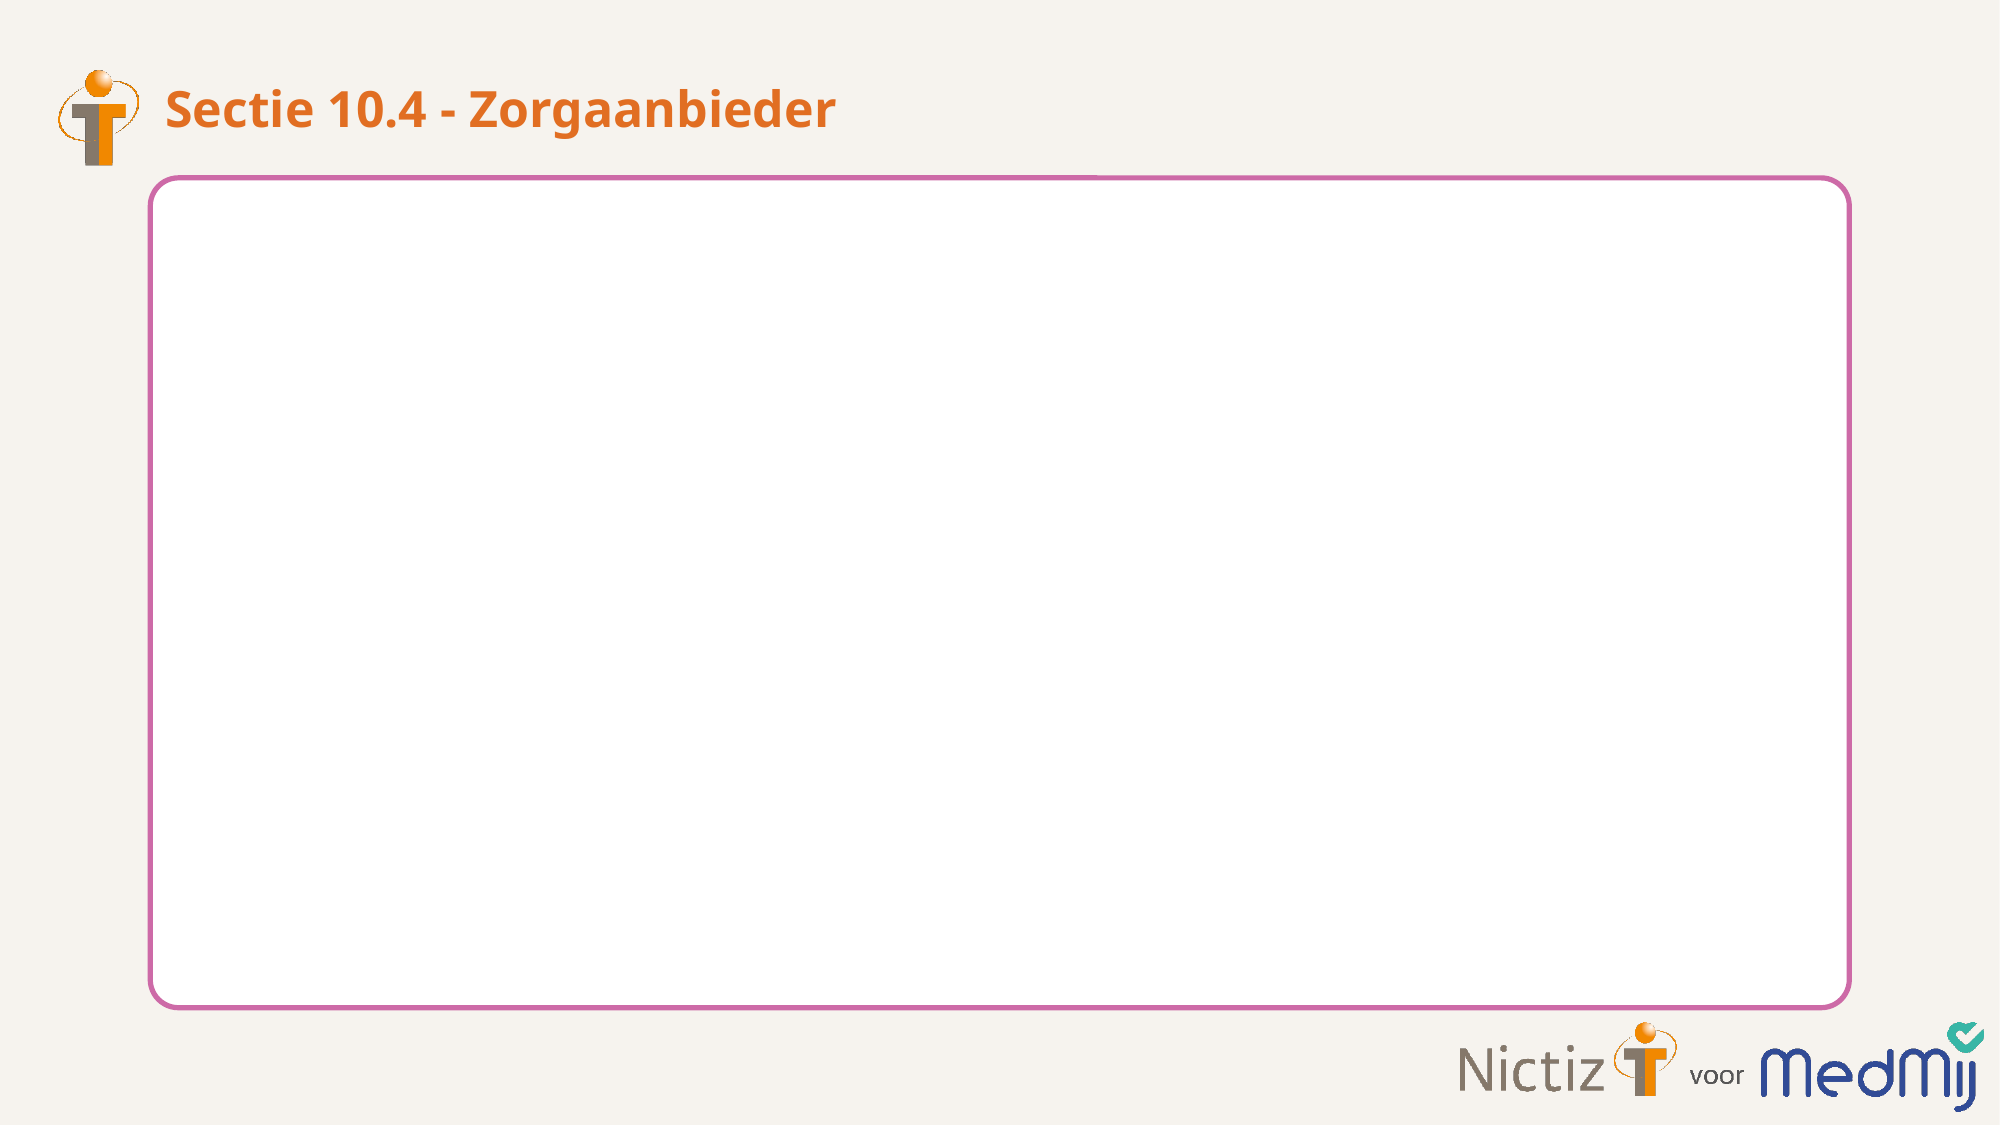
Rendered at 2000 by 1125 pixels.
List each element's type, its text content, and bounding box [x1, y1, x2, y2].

title Sectie 10.4 - Zorgaanbieder [150, 76, 1850, 165]
picture [50, 66, 151, 187]
picture [1457, 1019, 1988, 1113]
